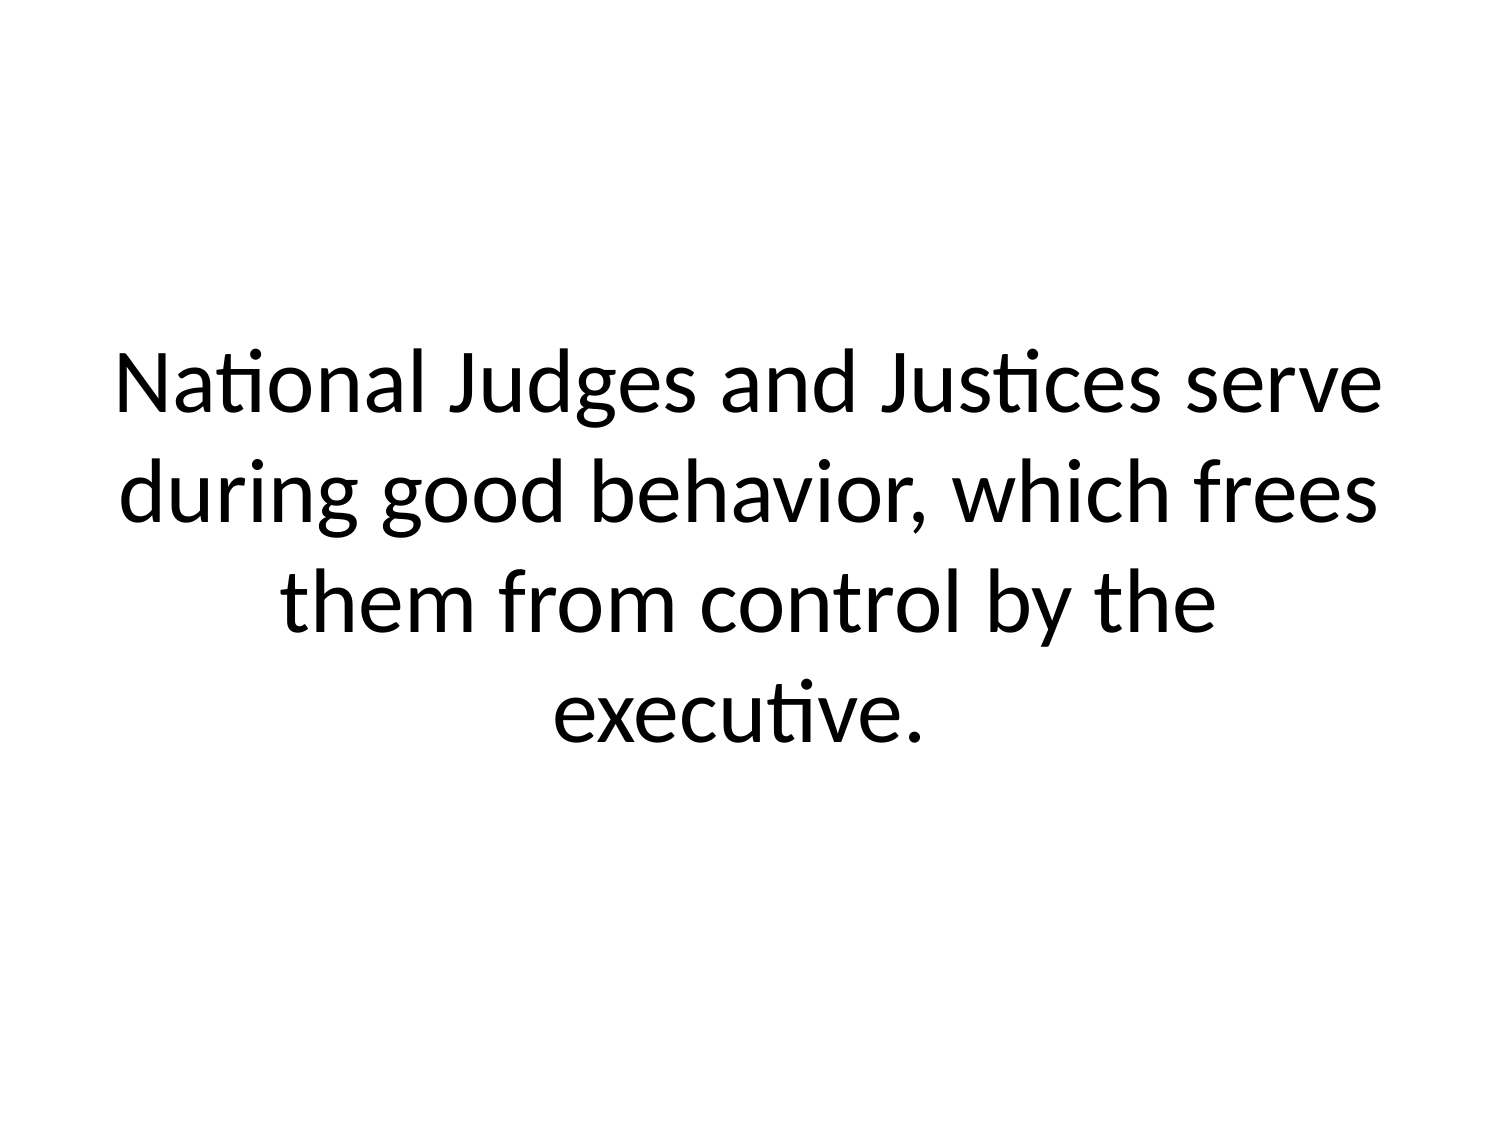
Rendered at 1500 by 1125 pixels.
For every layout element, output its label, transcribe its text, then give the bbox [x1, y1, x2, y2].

title National Judges and Justices serve during good behavior, which frees them from control by the executive. [74, 44, 1426, 1038]
